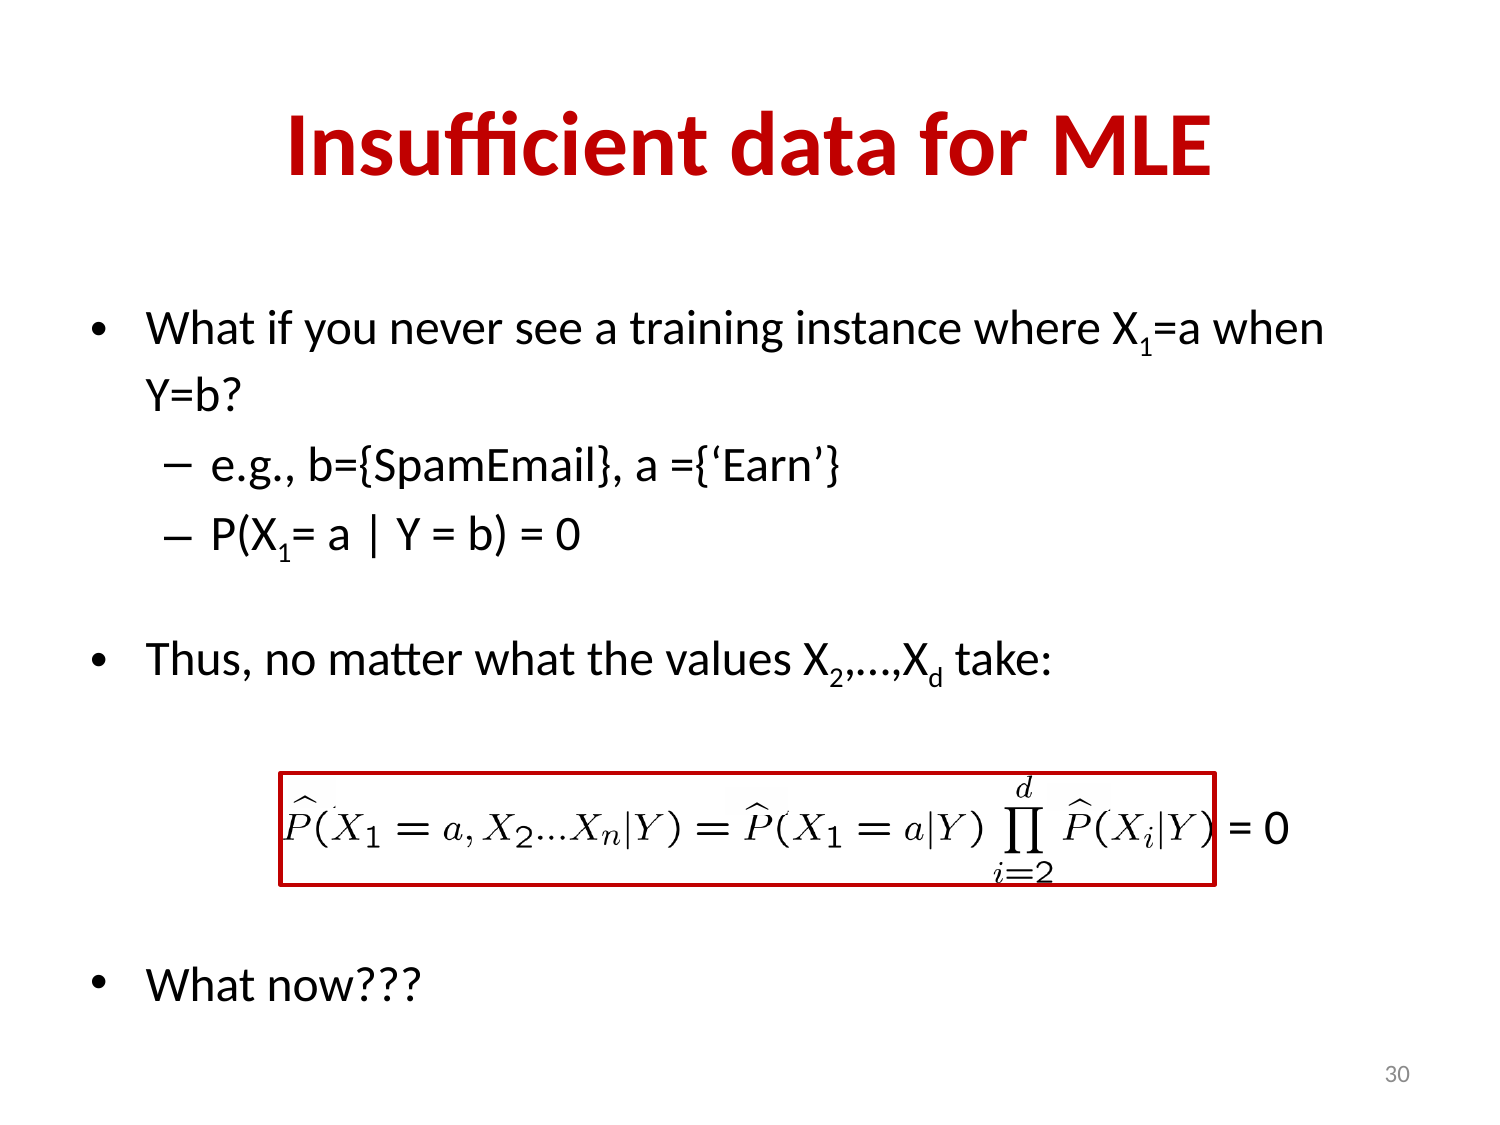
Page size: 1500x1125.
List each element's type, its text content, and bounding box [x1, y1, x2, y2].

picture [282, 774, 1213, 884]
text_box What if you never see a training instance where X1=a when Y=b? e.g., b={SpamEmail}, a ={‘Earn’} P(X1= a | Y = b) = 0 Thus, no matter what the values X2,…,Xd take: What now??? [74, 287, 1425, 1025]
text_box = 0 [1216, 787, 1305, 863]
title Insufficient data for MLE [75, 45, 1425, 233]
slide_number 30 [1074, 1042, 1425, 1103]
